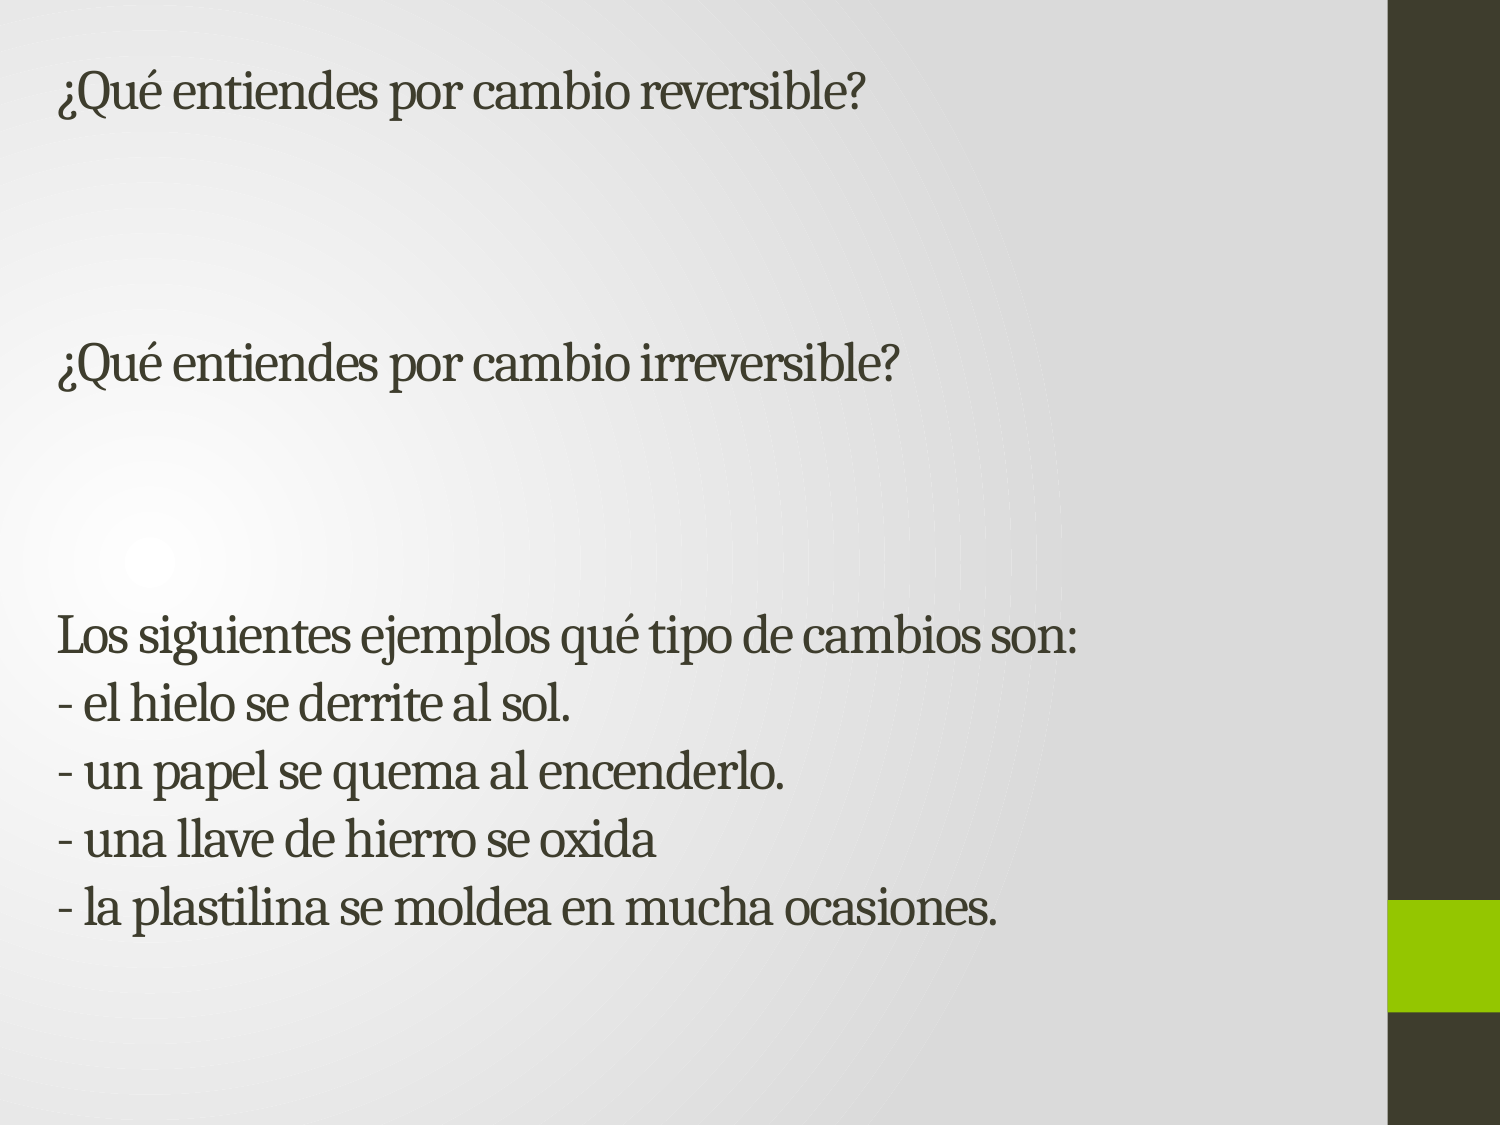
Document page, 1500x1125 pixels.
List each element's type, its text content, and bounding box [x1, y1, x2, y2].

text_box ¿Qué entiendes por cambio reversible? ¿Qué entiendes por cambio irreversible? Los siguientes ejemplos qué tipo de cambios son: - el hielo se derrite al sol. - un papel se quema al encenderlo. - una llave de hierro se oxida - la plastilina se moldea en mucha ocasiones. [41, 45, 1425, 1106]
